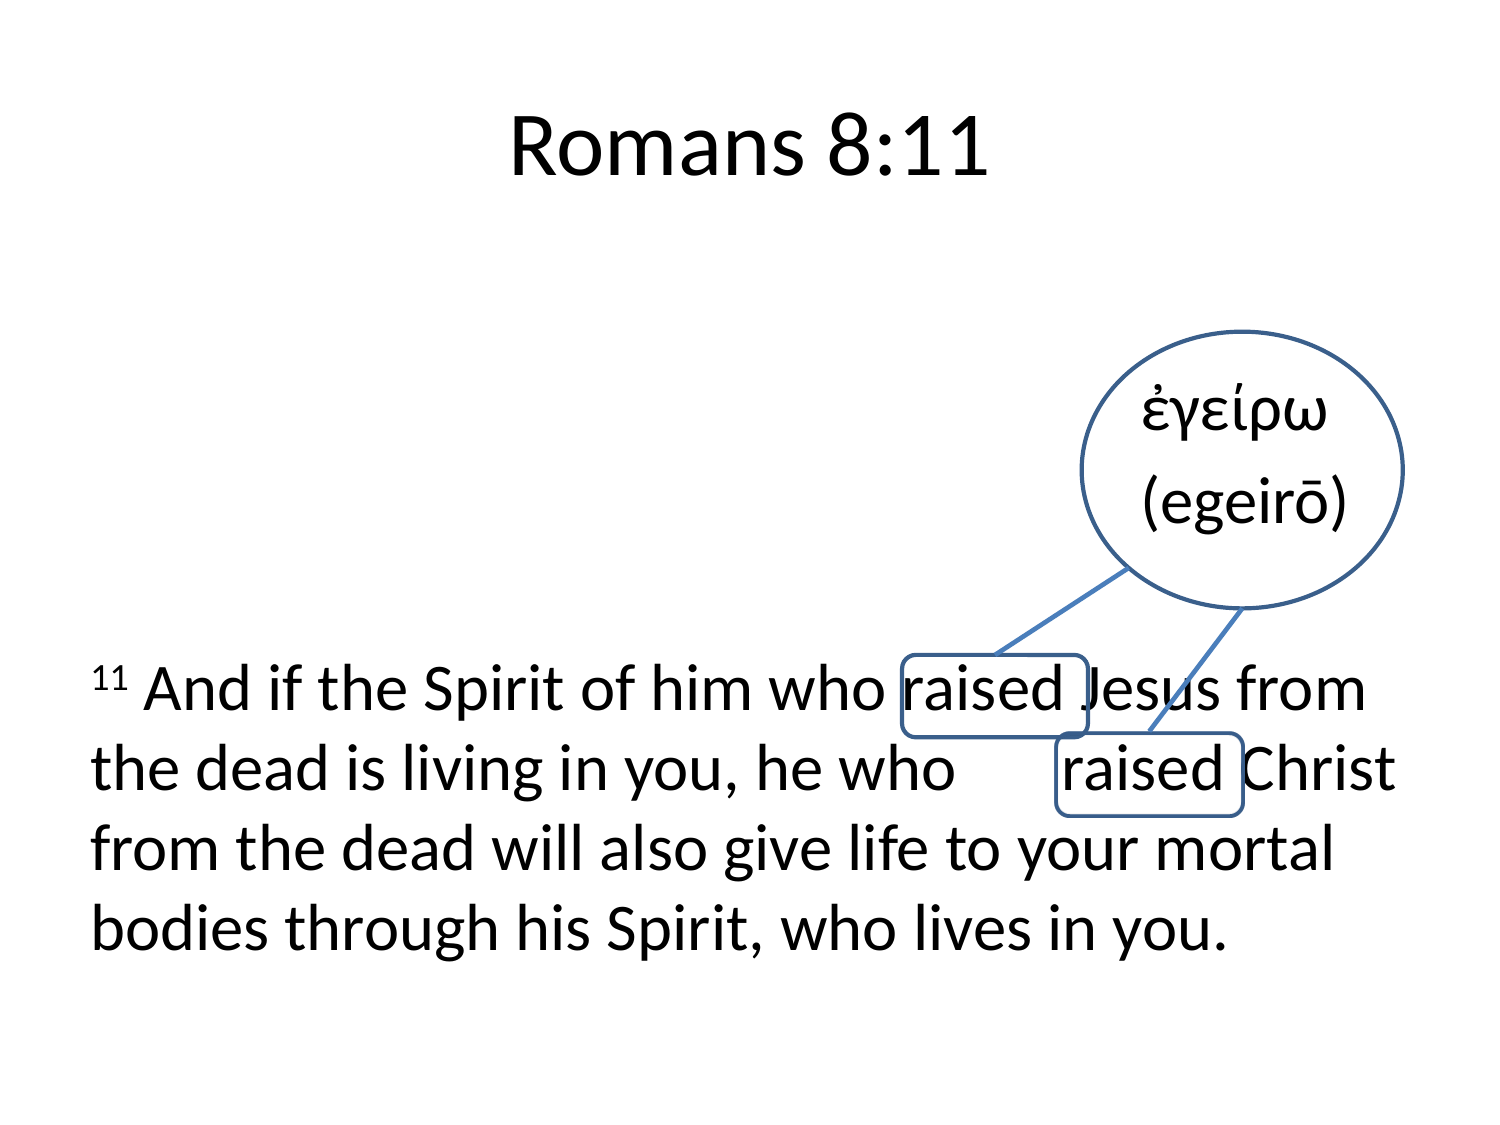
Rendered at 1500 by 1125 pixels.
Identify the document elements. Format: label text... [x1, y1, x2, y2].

title Romans 8:11 [75, 45, 1425, 233]
text_box [899, 652, 1091, 740]
text_box [1079, 329, 1405, 611]
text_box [1148, 608, 1243, 732]
list ἐγείρω (egeirō) 11 And if the Spirit of him who raised Jesus from the dead is living in you, he who raised Christ from the dead will also give life to your mortal bodies through his Spirit, who lives in you. [75, 262, 1425, 1005]
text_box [994, 567, 1129, 656]
picture [1053, 731, 1245, 818]
